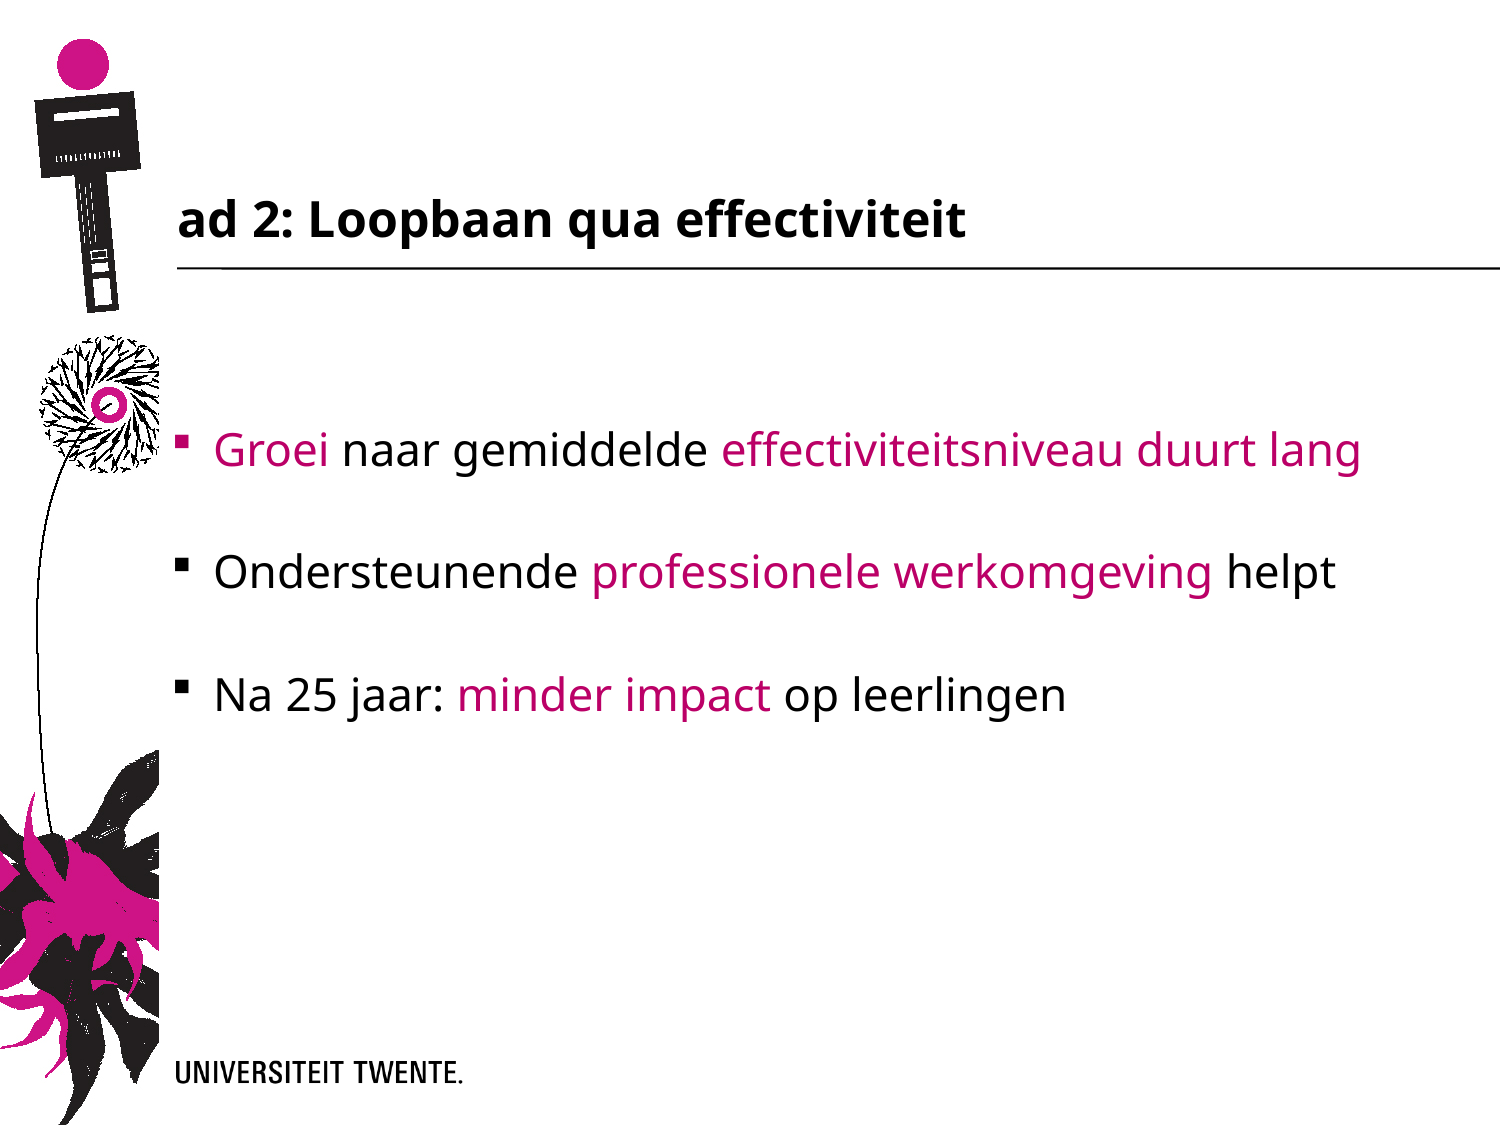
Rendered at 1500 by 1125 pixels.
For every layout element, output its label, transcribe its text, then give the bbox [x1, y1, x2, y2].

title ad 2: Loopbaan qua effectiviteit [177, 59, 1458, 248]
list Groei naar gemiddelde effectiviteitsniveau duurt lang Ondersteunende professionele werkomgeving helpt Na 25 jaar: minder impact op leerlingen [171, 302, 1471, 988]
picture [0, 0, 482, 1125]
